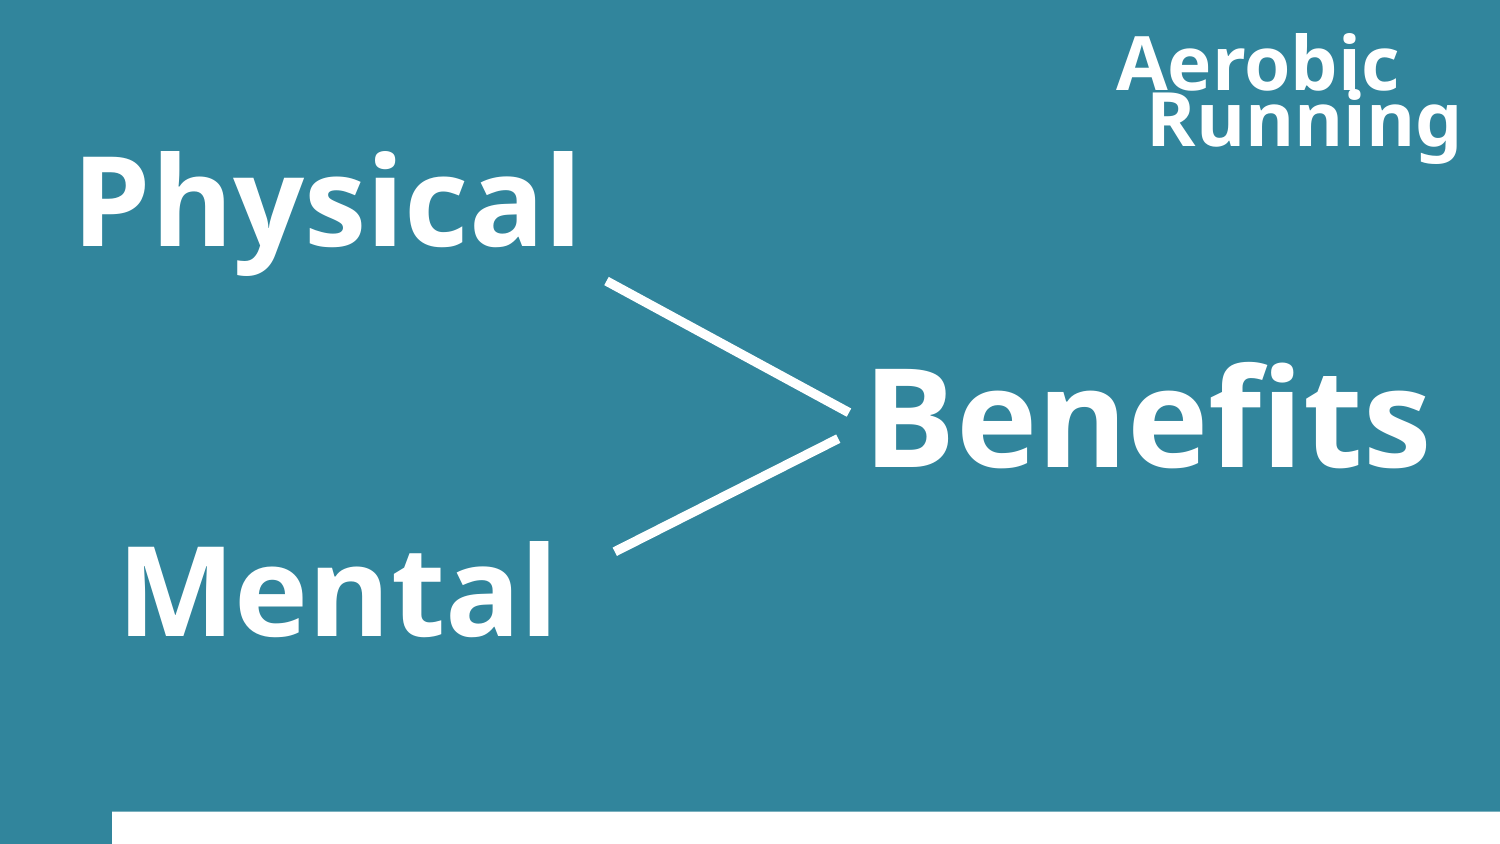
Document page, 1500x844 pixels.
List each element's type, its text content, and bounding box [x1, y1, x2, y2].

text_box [606, 280, 833, 414]
text_box Physical [57, 114, 599, 280]
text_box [614, 438, 839, 552]
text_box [1115, 8, 1458, 171]
text_box Mental [102, 504, 575, 670]
text_box [110, 810, 1500, 844]
text_box Benefits [848, 322, 1448, 503]
